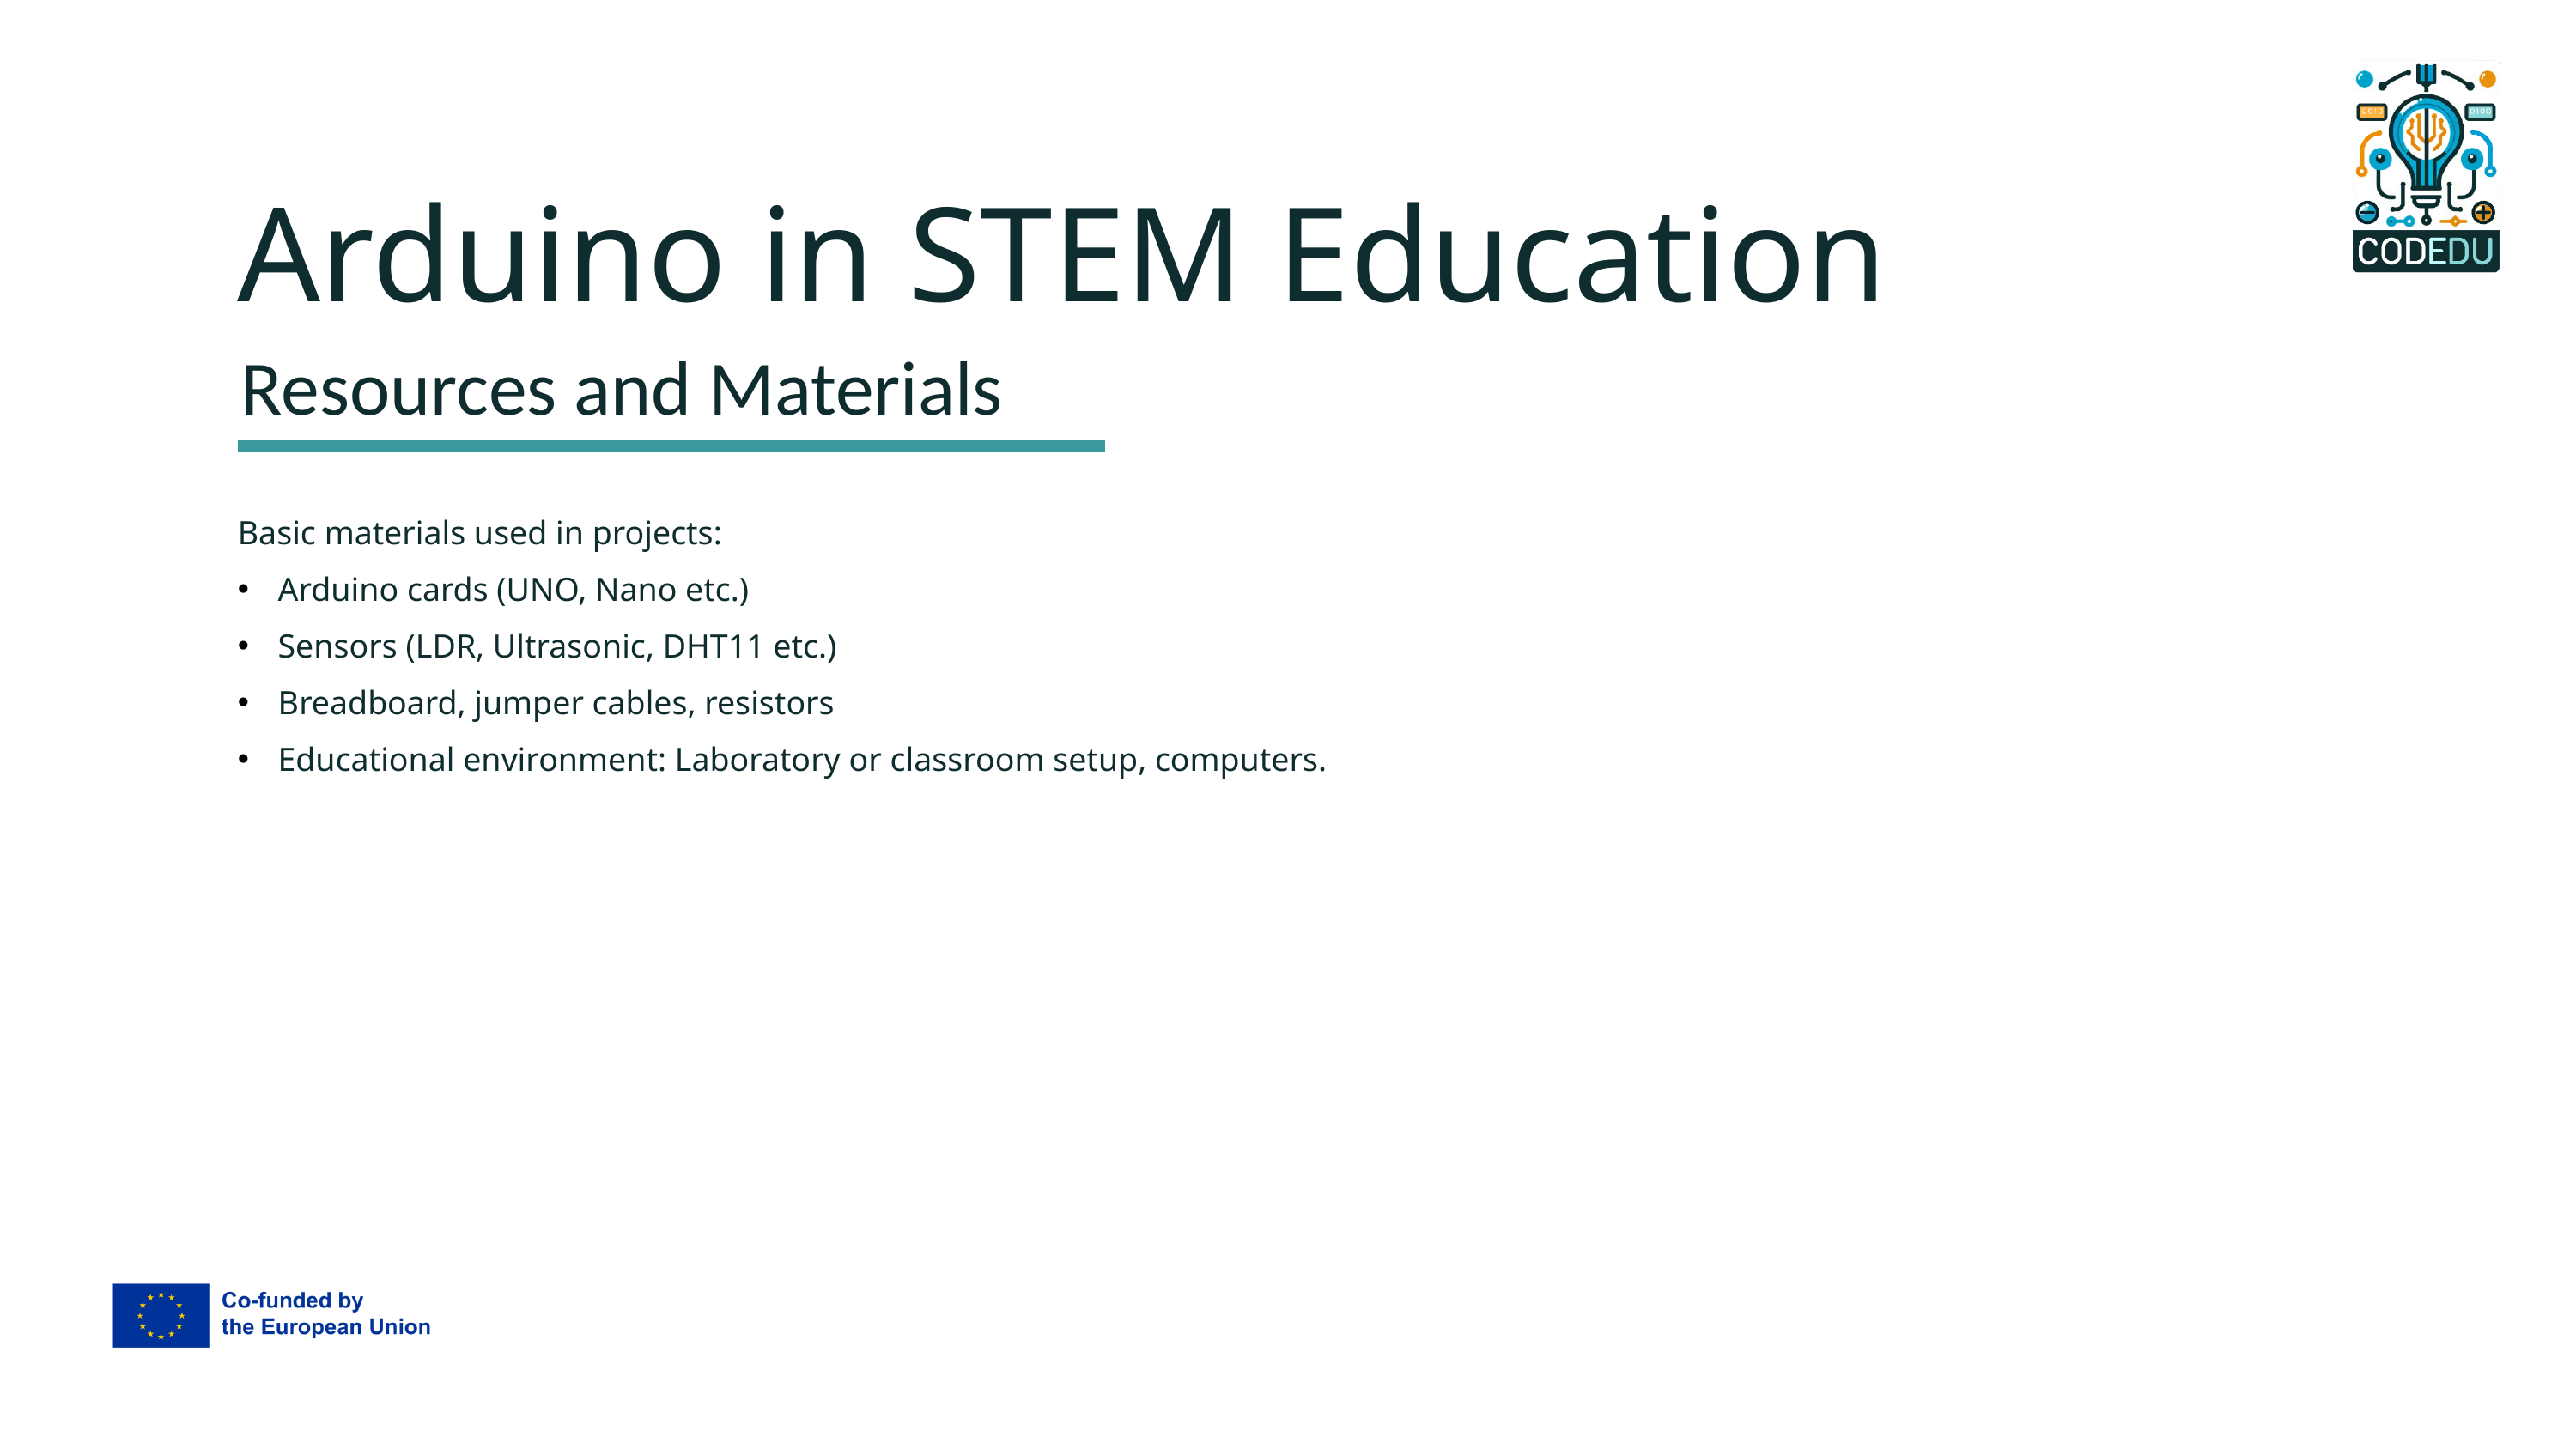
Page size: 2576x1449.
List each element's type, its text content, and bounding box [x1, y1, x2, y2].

text_box [107, 1278, 443, 1353]
picture [2221, 0, 2576, 395]
text_box Resources and Materials [240, 328, 2396, 431]
text_box Arduino in STEM Education [237, 155, 2217, 328]
text_box Basic materials used in projects: Arduino cards (UNO, Nano etc.) Sensors (LDR, Ultrasonic, DHT11 etc.) Breadboard, jumper cables, resistors Educational environment: Laboratory or classroom setup, computers. [237, 494, 2382, 779]
